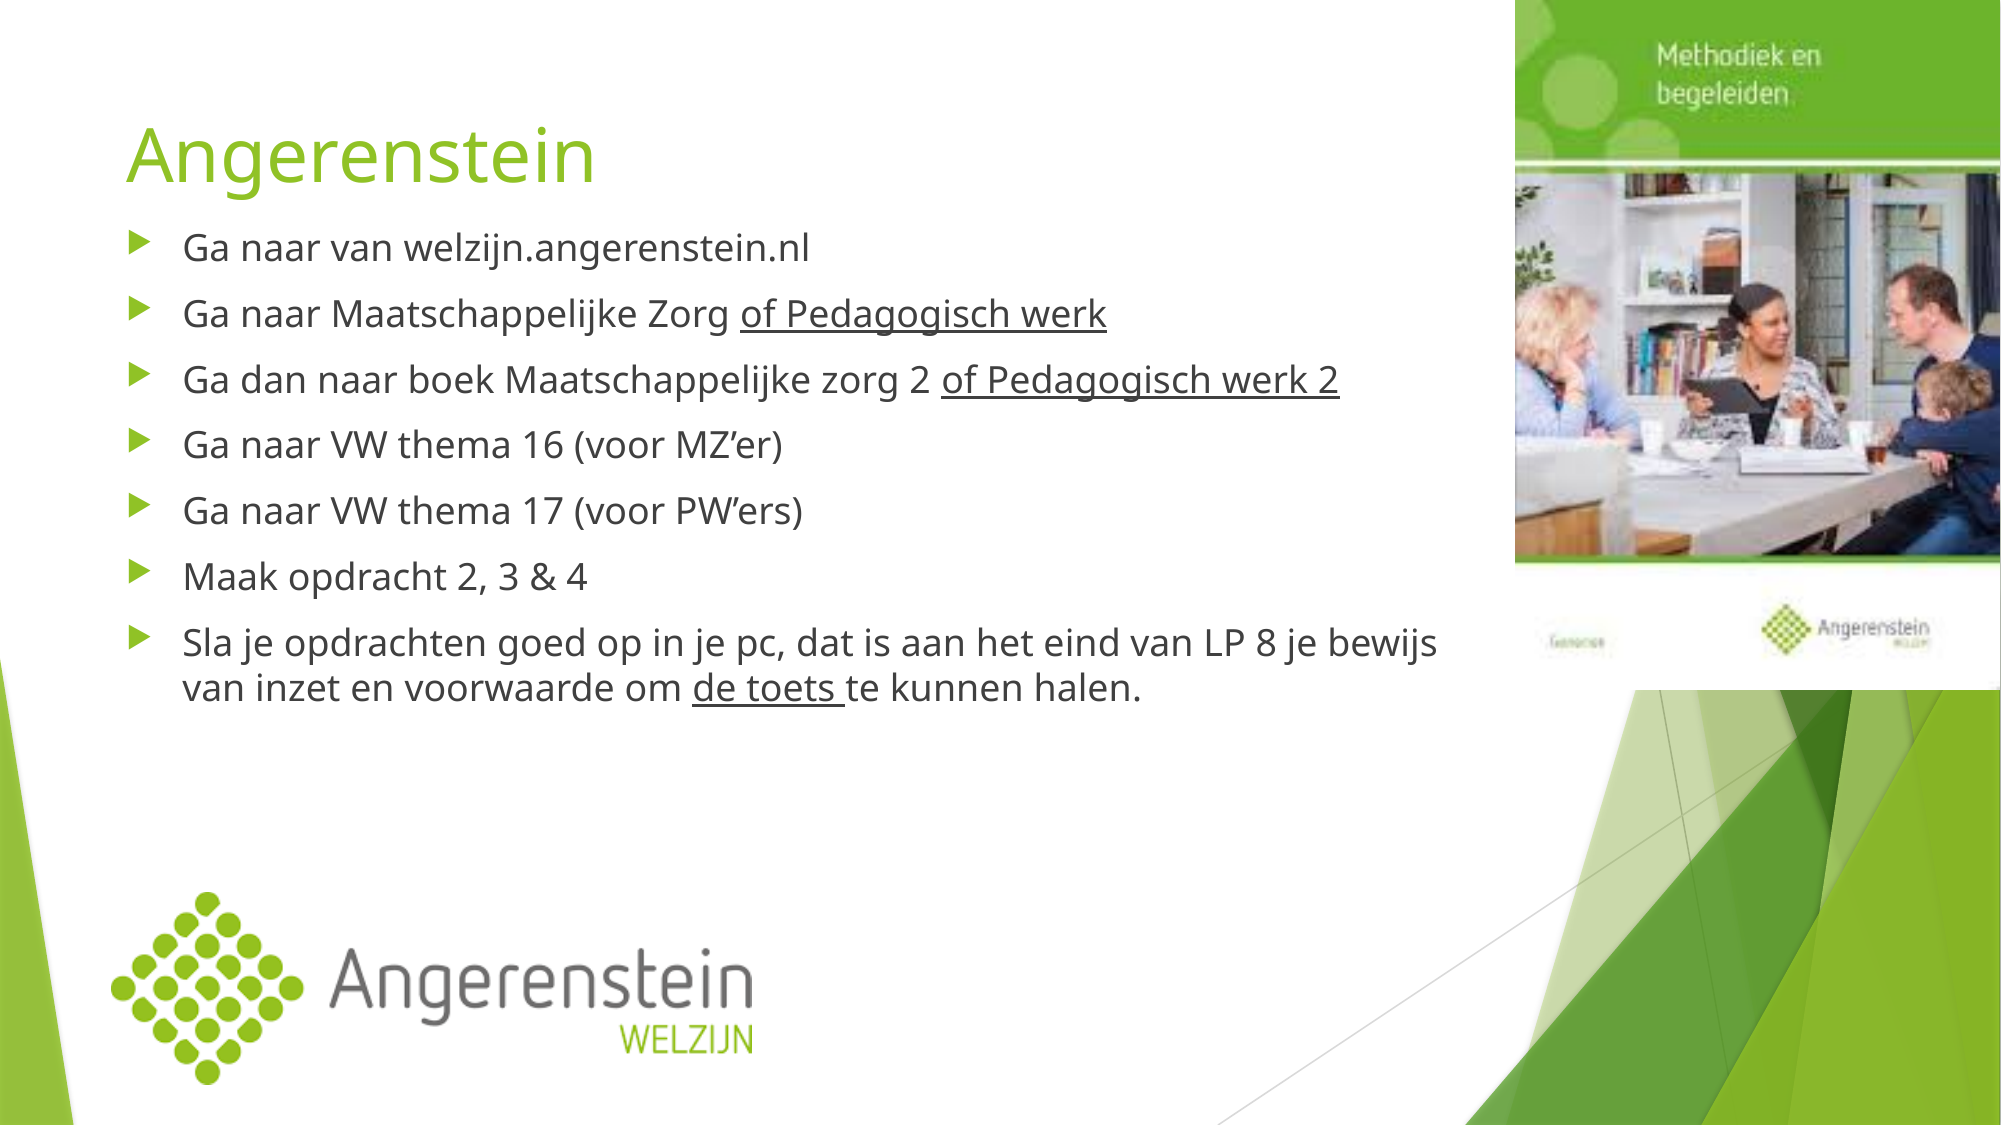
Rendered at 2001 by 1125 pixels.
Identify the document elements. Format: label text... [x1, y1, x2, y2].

picture [1515, 0, 2000, 691]
title Angerenstein [111, 99, 1510, 216]
list Ga naar van welzijn.angerenstein.nl Ga naar Maatschappelijke Zorg of Pedagogisch werk Ga dan naar boek Maatschappelijke zorg 2 of Pedagogisch werk 2 Ga naar VW thema 16 (voor MZ’er) Ga naar VW thema 17 (voor PW’ers) Maak opdracht 2, 3 & 4 Sla je opdrachten goed op in je pc, dat is aan het eind van LP 8 je bewijs van inzet en voorwaarde om de toets te kunnen halen. [111, 216, 1522, 853]
picture [110, 892, 753, 1086]
